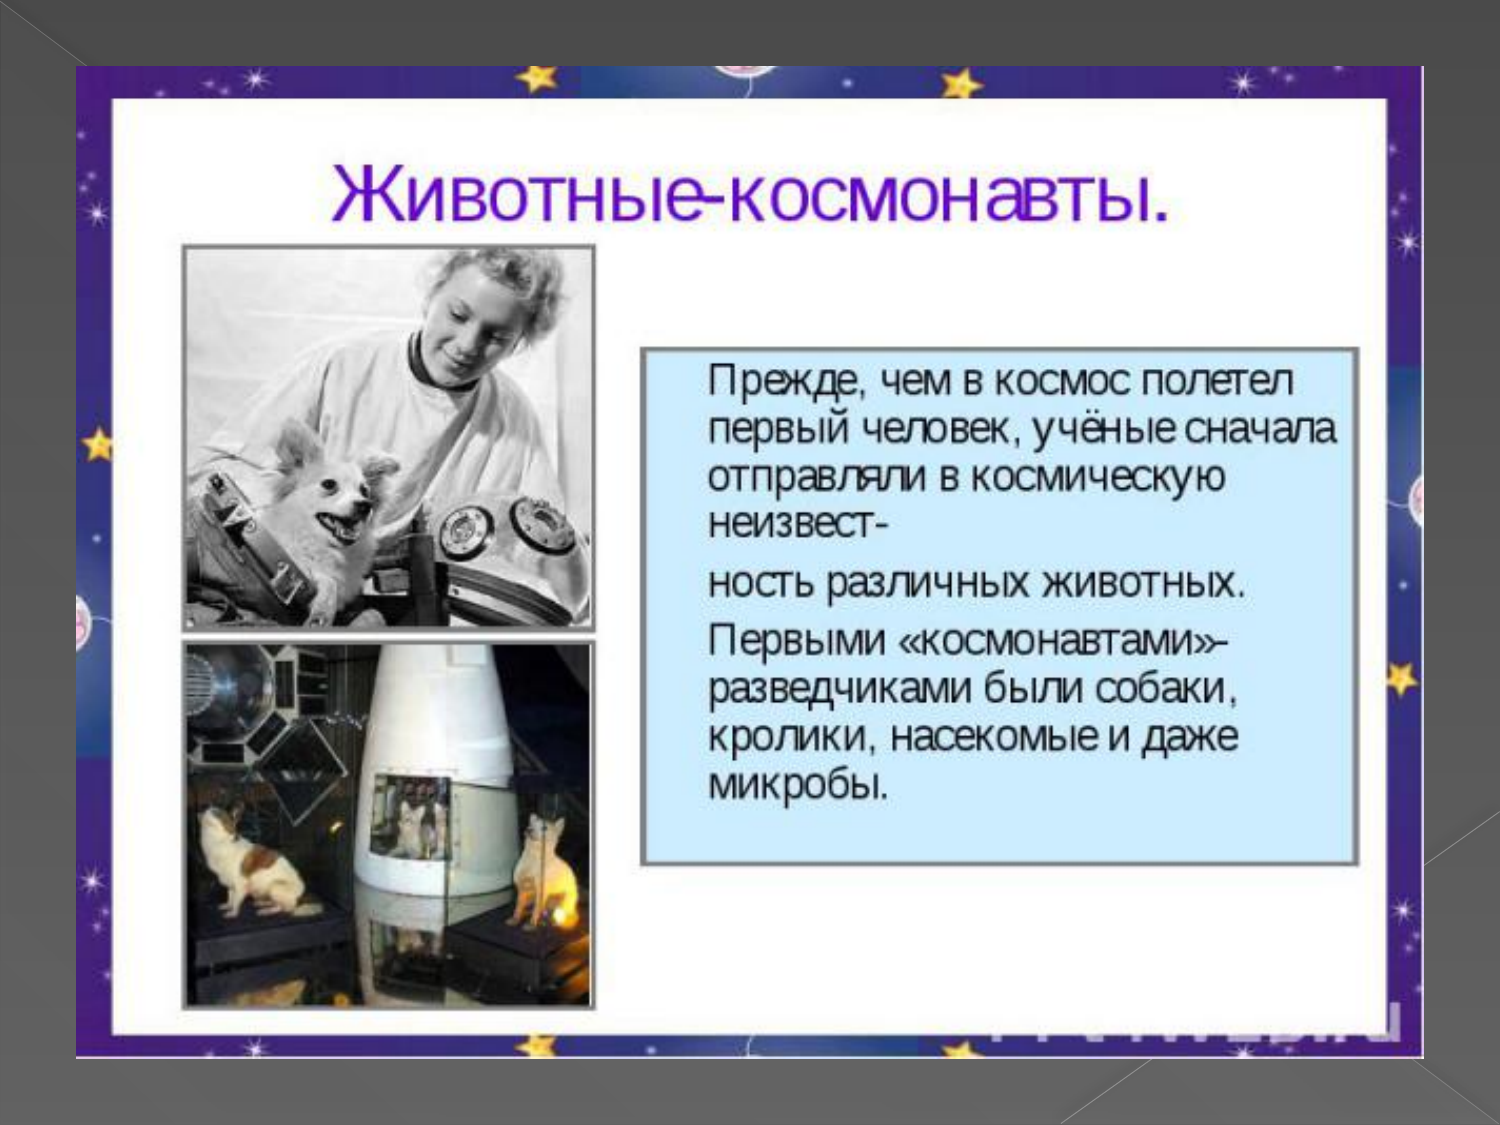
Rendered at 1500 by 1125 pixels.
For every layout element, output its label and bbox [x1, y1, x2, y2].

picture [76, 66, 1424, 1059]
